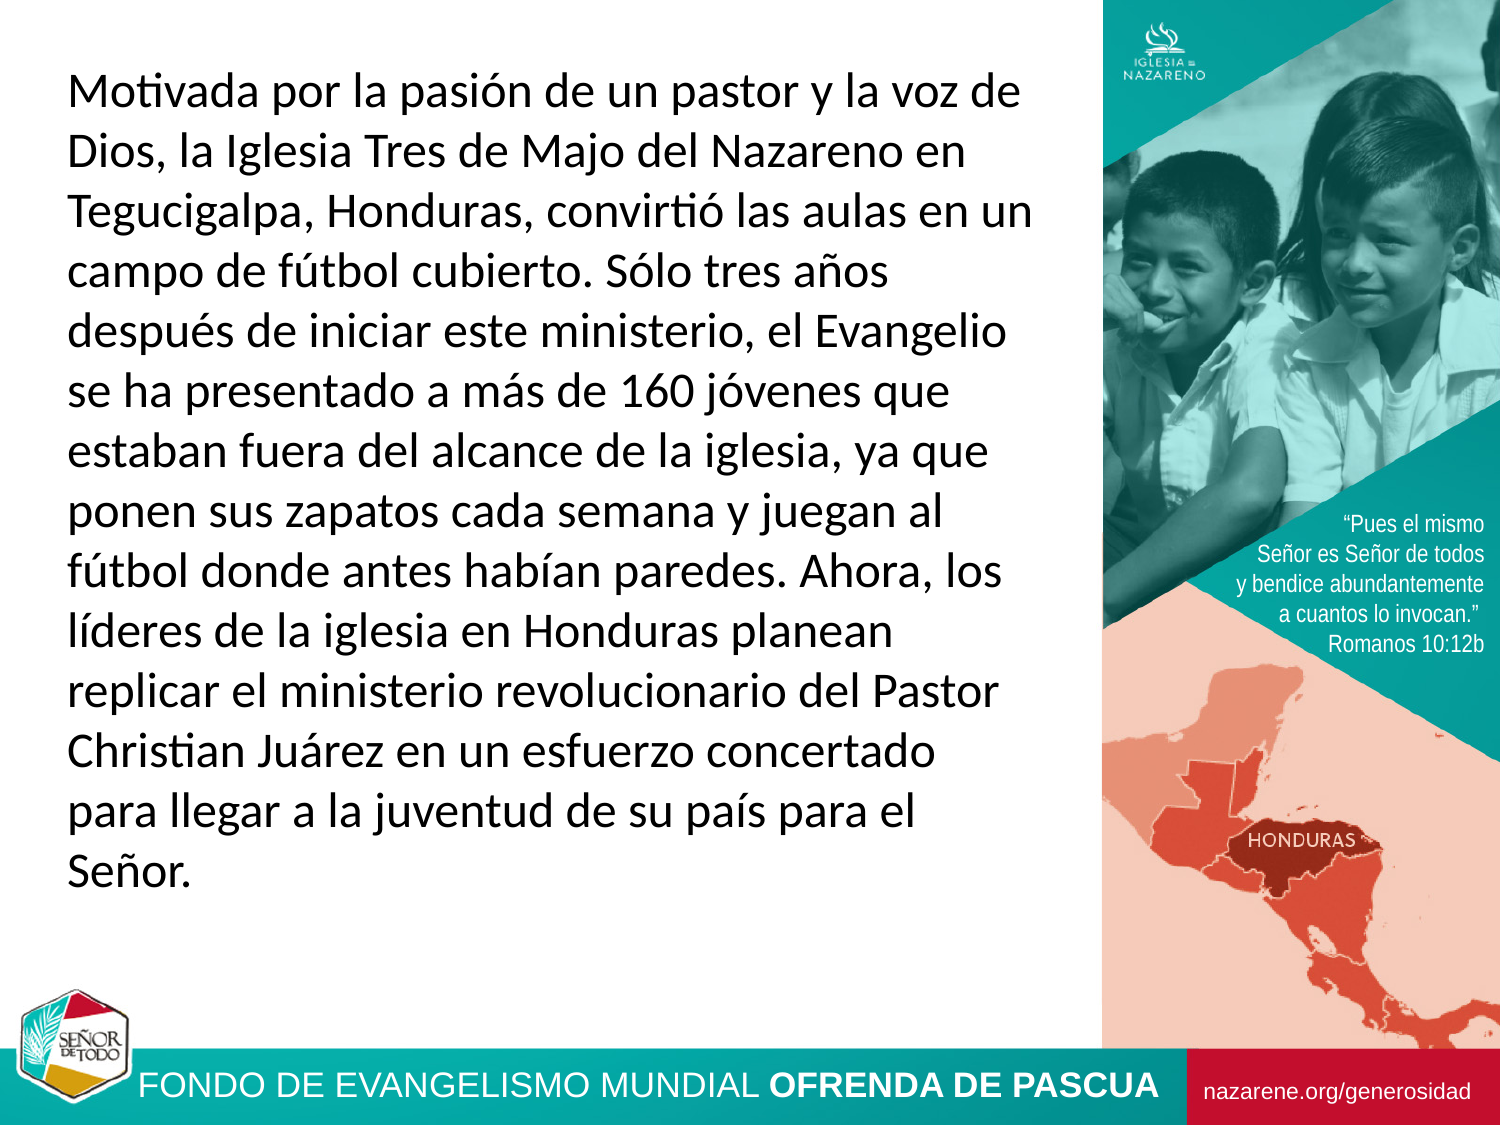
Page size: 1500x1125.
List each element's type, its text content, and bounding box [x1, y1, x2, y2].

picture [0, 0, 1500, 1125]
text_box Motivada por la pasión de un pastor y la voz de Dios, la Iglesia Tres de Majo del Nazareno en Tegucigalpa, Honduras, convirtió las aulas en un campo de fútbol cubierto. Sólo tres años después de iniciar este ministerio, el Evangelio se ha presentado a más de 160 jóvenes que estaban fuera del alcance de la iglesia, ya que ponen sus zapatos cada semana y juegan al fútbol donde antes habían paredes. Ahora, los líderes de la iglesia en Honduras planean replicar el ministerio revolucionario del Pastor Christian Juárez en un esfuerzo concertado para llegar a la juventud de su país para el Señor. [52, 49, 1050, 905]
text_box Fondo de Evangelismo Mundial Ofrenda de Pascua [112, 1054, 1175, 1112]
text_box “Pues el mismo Señor es Señor de todos y bendice abundantemente a cuantos lo invocan.” Romanos 10:12b [1212, 500, 1500, 665]
text_box nazarene.org/generosidad [1187, 1055, 1488, 1112]
